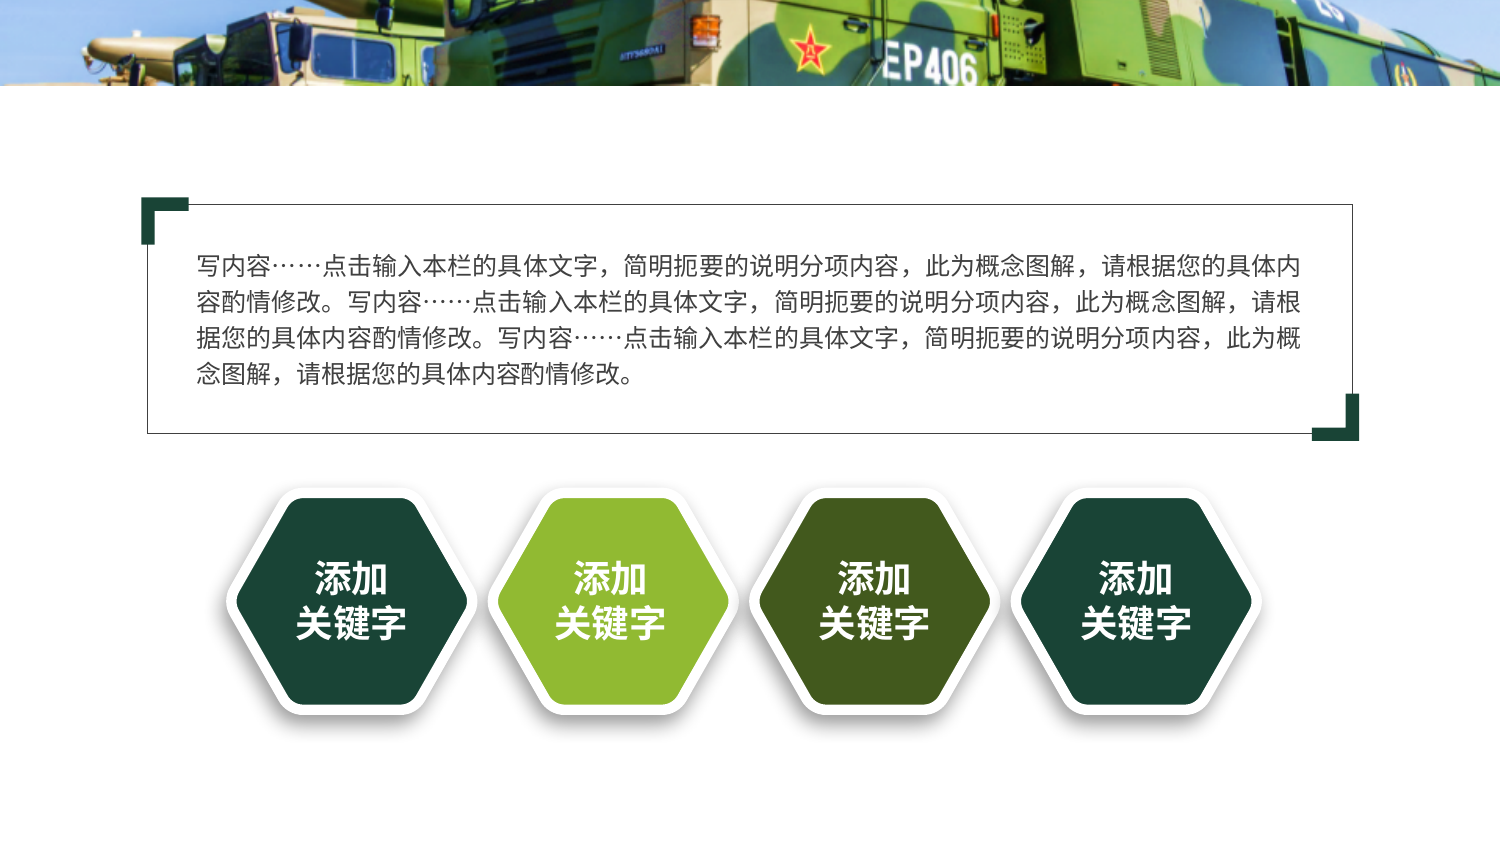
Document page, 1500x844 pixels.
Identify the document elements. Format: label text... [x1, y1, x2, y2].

text_box 添加 关键字 [795, 555, 955, 646]
text_box [1015, 492, 1257, 710]
text_box 写内容……点击输入本栏的具体文字，简明扼要的说明分项内容，此为概念图解，请根据您的具体内容酌情修改。写内容……点击输入本栏的具体文字，简明扼要的说明分项内容，此为概念图解，请根据您的具体内容酌情修改。写内容……点击输入本栏的具体文字，简明扼要的说明分项内容，此为概念图解，请根据您的具体内容酌情修改。 [196, 244, 1304, 389]
text_box 添加 关键字 [531, 555, 691, 646]
text_box 添加 关键字 [272, 555, 432, 646]
text_box [146, 204, 1354, 435]
text_box [231, 492, 473, 710]
text_box [140, 196, 190, 246]
text_box 添加 关键字 [1056, 555, 1216, 646]
picture [0, 0, 1500, 86]
text_box [754, 492, 996, 710]
text_box [492, 492, 734, 710]
text_box [1311, 393, 1360, 442]
